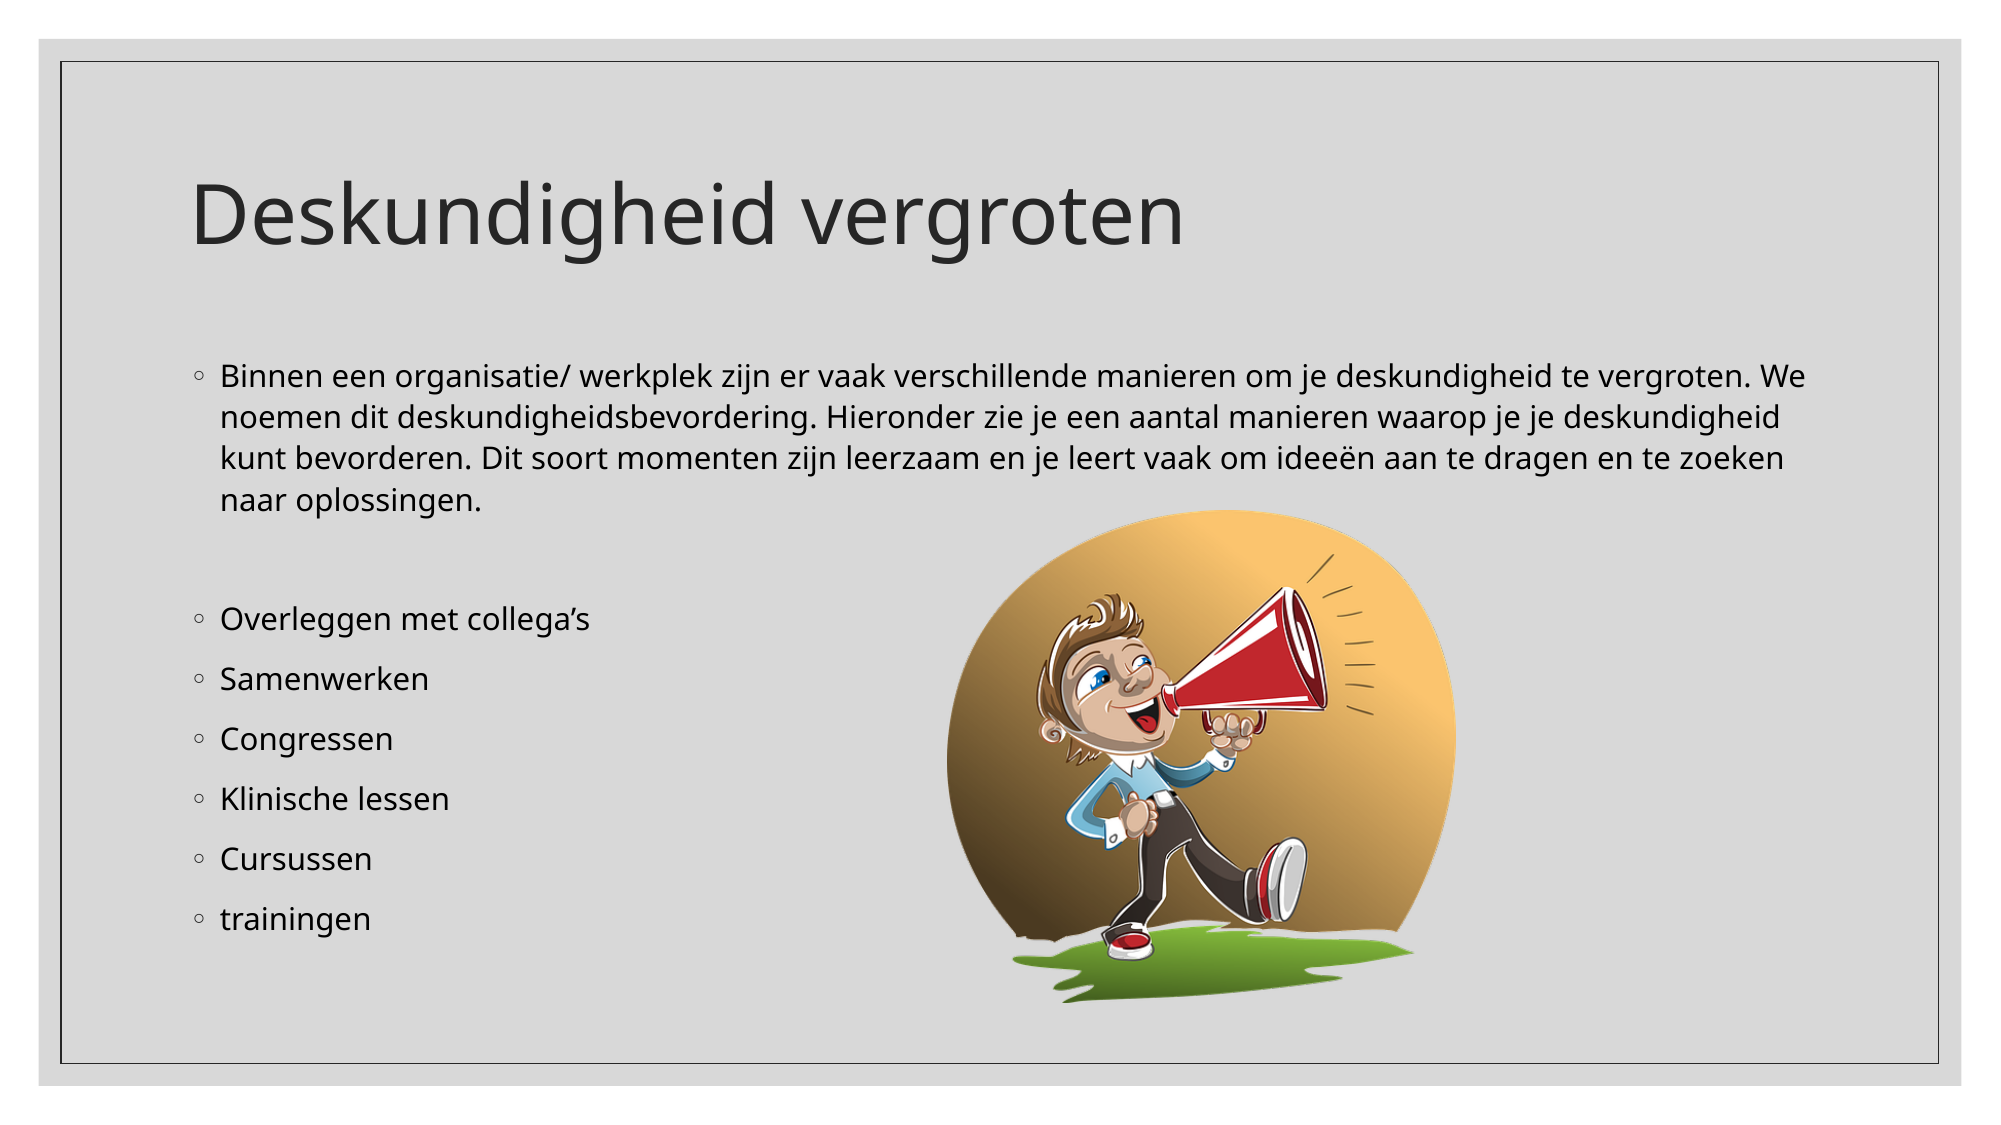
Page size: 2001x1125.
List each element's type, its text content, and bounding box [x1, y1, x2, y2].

title Deskundigheid vergroten [174, 105, 1825, 331]
picture [947, 510, 1456, 1004]
list Binnen een organisatie/ werkplek zijn er vaak verschillende manieren om je deskundigheid te vergroten. We noemen dit deskundigheidsbevordering. Hieronder zie je een aantal manieren waarop je je deskundigheid kunt bevorderen. Dit soort momenten zijn leerzaam en je leert vaak om ideeën aan te dragen en te zoeken naar oplossingen. Overleggen met collega’s Samenwerken Congressen Klinische lessen Cursussen trainingen [174, 345, 1825, 977]
